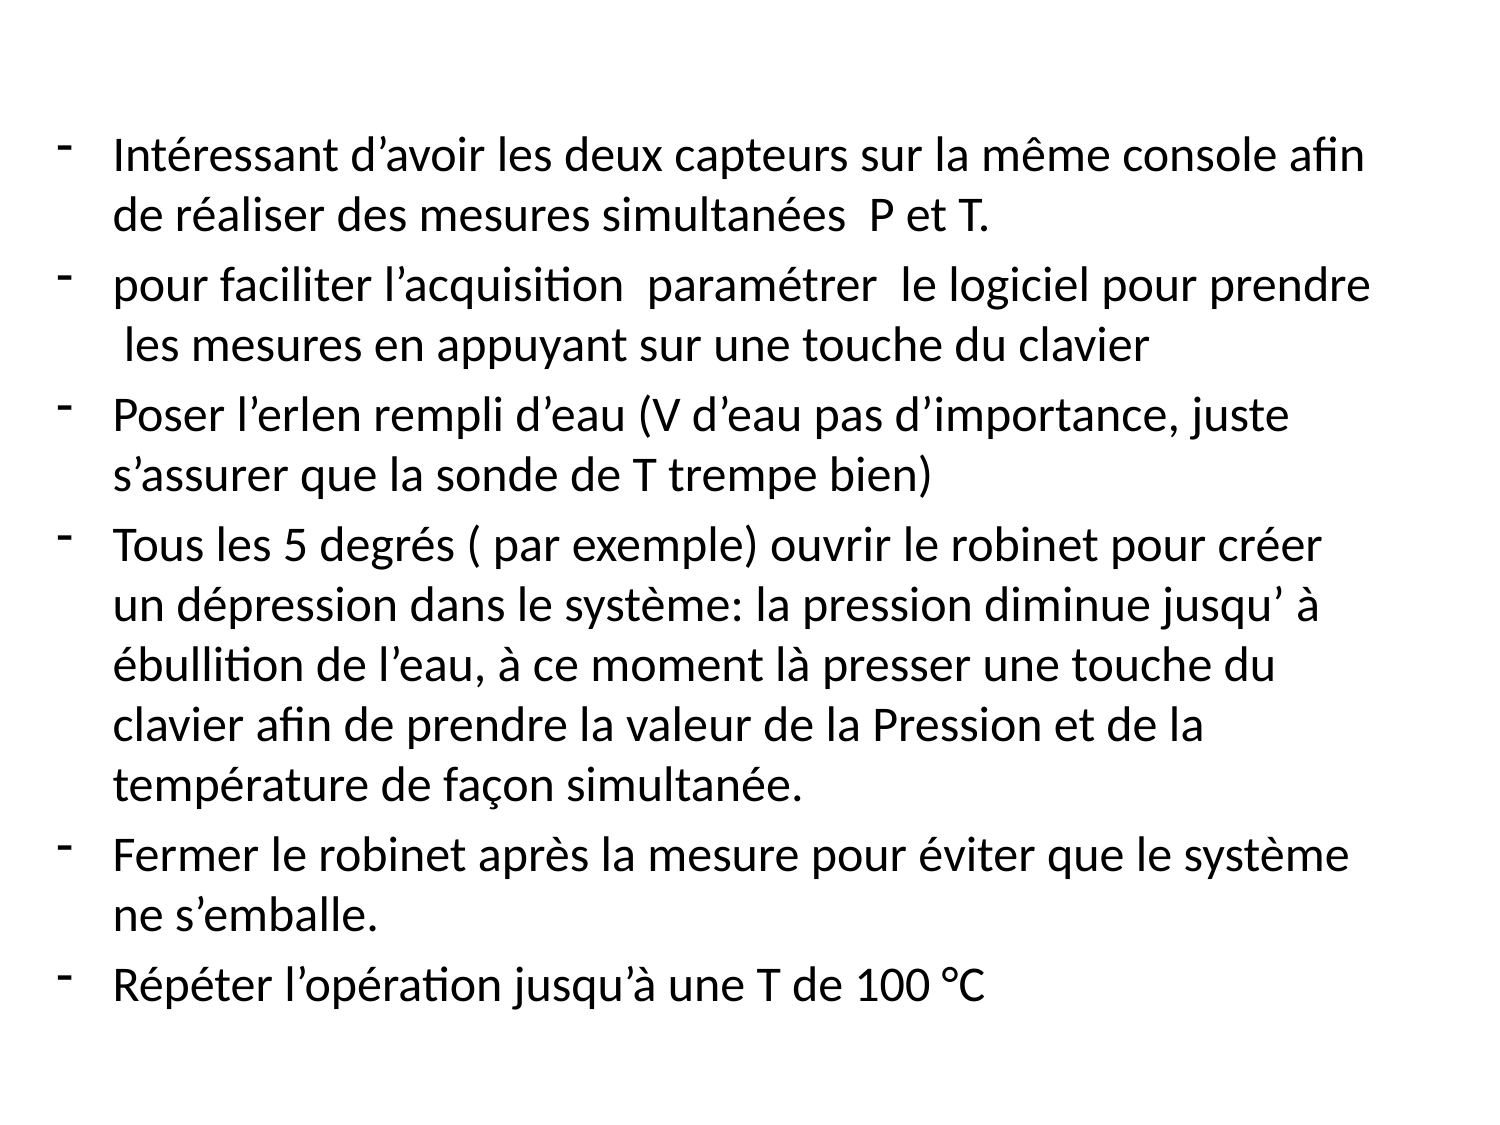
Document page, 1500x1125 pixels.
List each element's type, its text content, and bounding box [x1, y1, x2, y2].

list Intéressant d’avoir les deux capteurs sur la même console afin de réaliser des mesures simultanées P et T. pour faciliter l’acquisition paramétrer le logiciel pour prendre les mesures en appuyant sur une touche du clavier Poser l’erlen rempli d’eau (V d’eau pas d’importance, juste s’assurer que la sonde de T trempe bien) Tous les 5 degrés ( par exemple) ouvrir le robinet pour créer un dépression dans le système: la pression diminue jusqu’ à ébullition de l’eau, à ce moment là presser une touche du clavier afin de prendre la valeur de la Pression et de la température de façon simultanée. Fermer le robinet après la mesure pour éviter que le système ne s’emballe. Répéter l’opération jusqu’à une T de 100 °C [41, 113, 1392, 1089]
